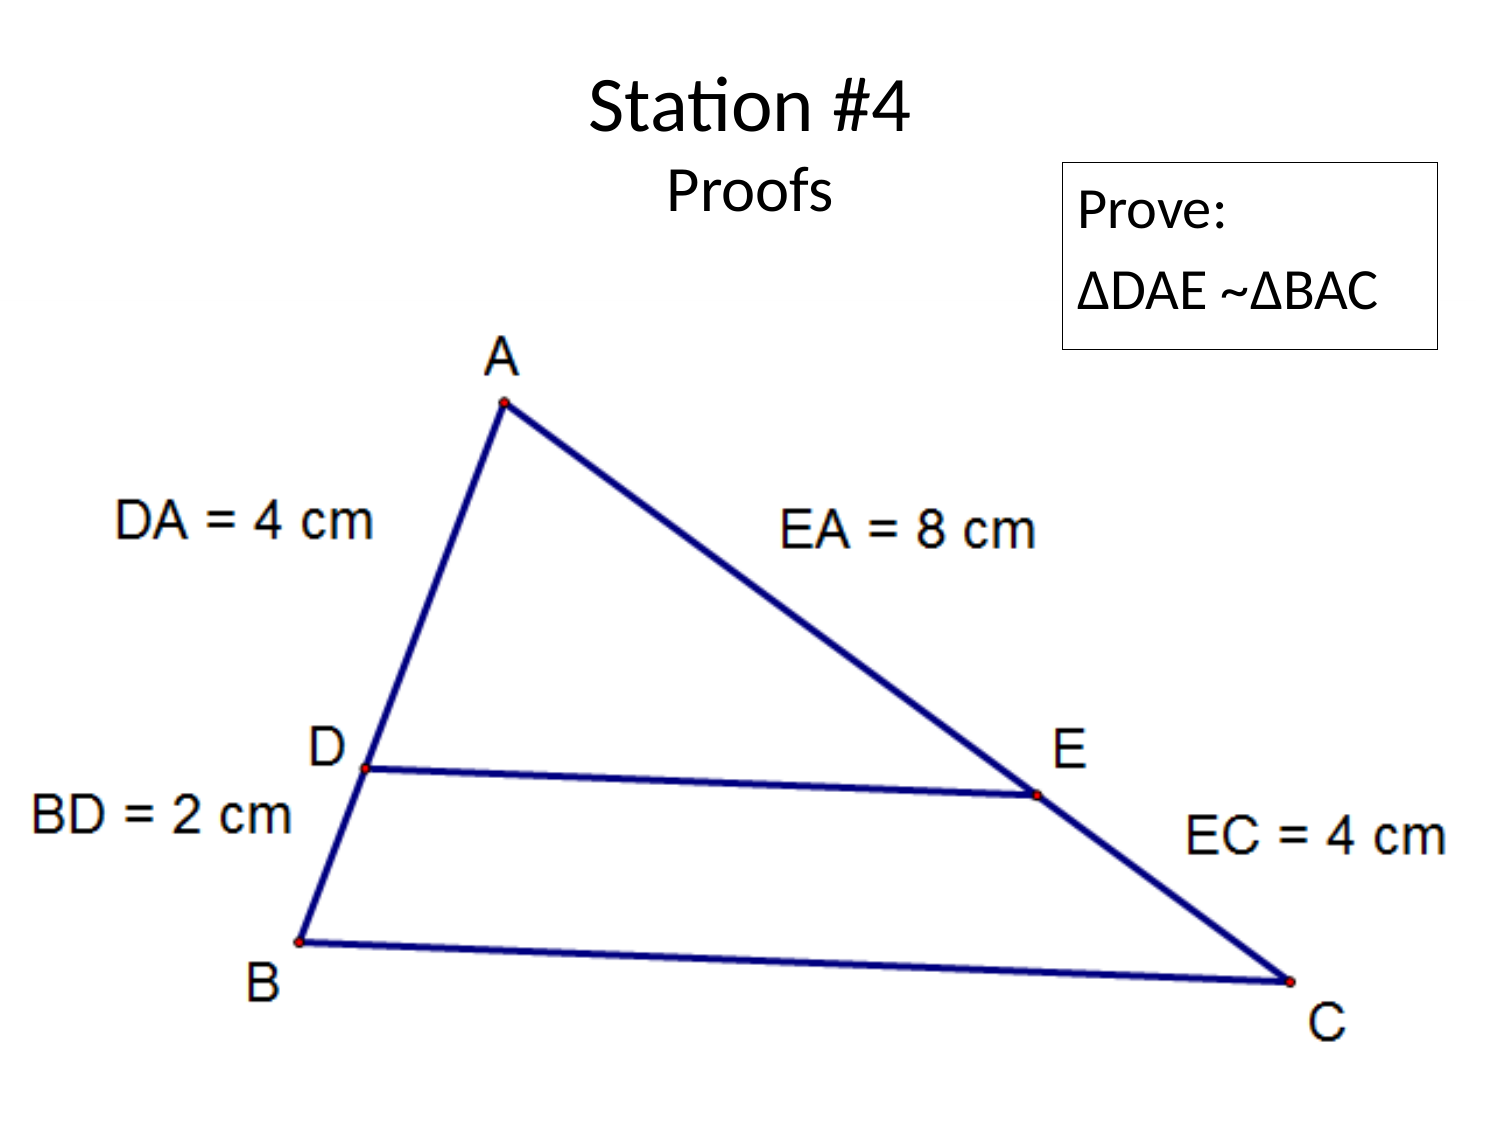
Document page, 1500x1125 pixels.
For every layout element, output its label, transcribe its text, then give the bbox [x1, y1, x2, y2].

list Prove: ΔDAE ~ΔBAC [1062, 162, 1438, 298]
title Station #4 Proofs [75, 45, 1425, 233]
picture [0, 299, 1477, 1063]
